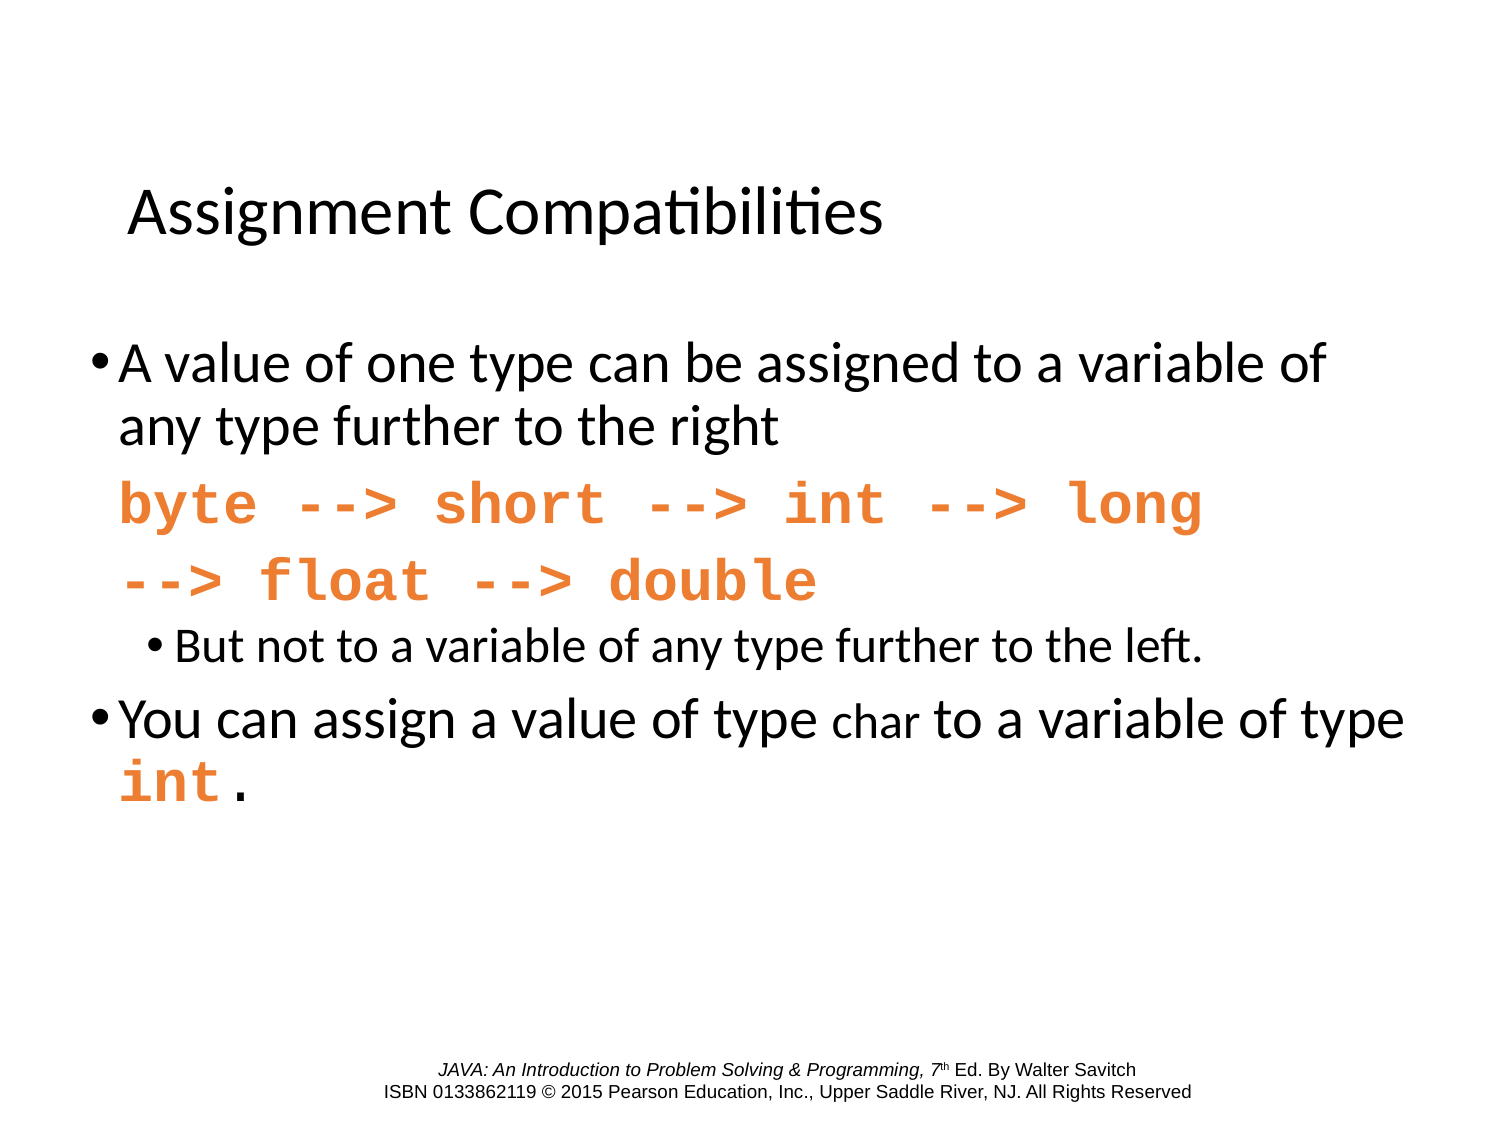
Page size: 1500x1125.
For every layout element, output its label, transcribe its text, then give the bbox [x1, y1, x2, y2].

title Assignment Compatibilities [112, 99, 1400, 324]
list A value of one type can be assigned to a variable of any type further to the right byte --> short --> int --> long --> float --> double But not to a variable of any type further to the left. You can assign a value of type char to a variable of type int. [75, 324, 1425, 1005]
